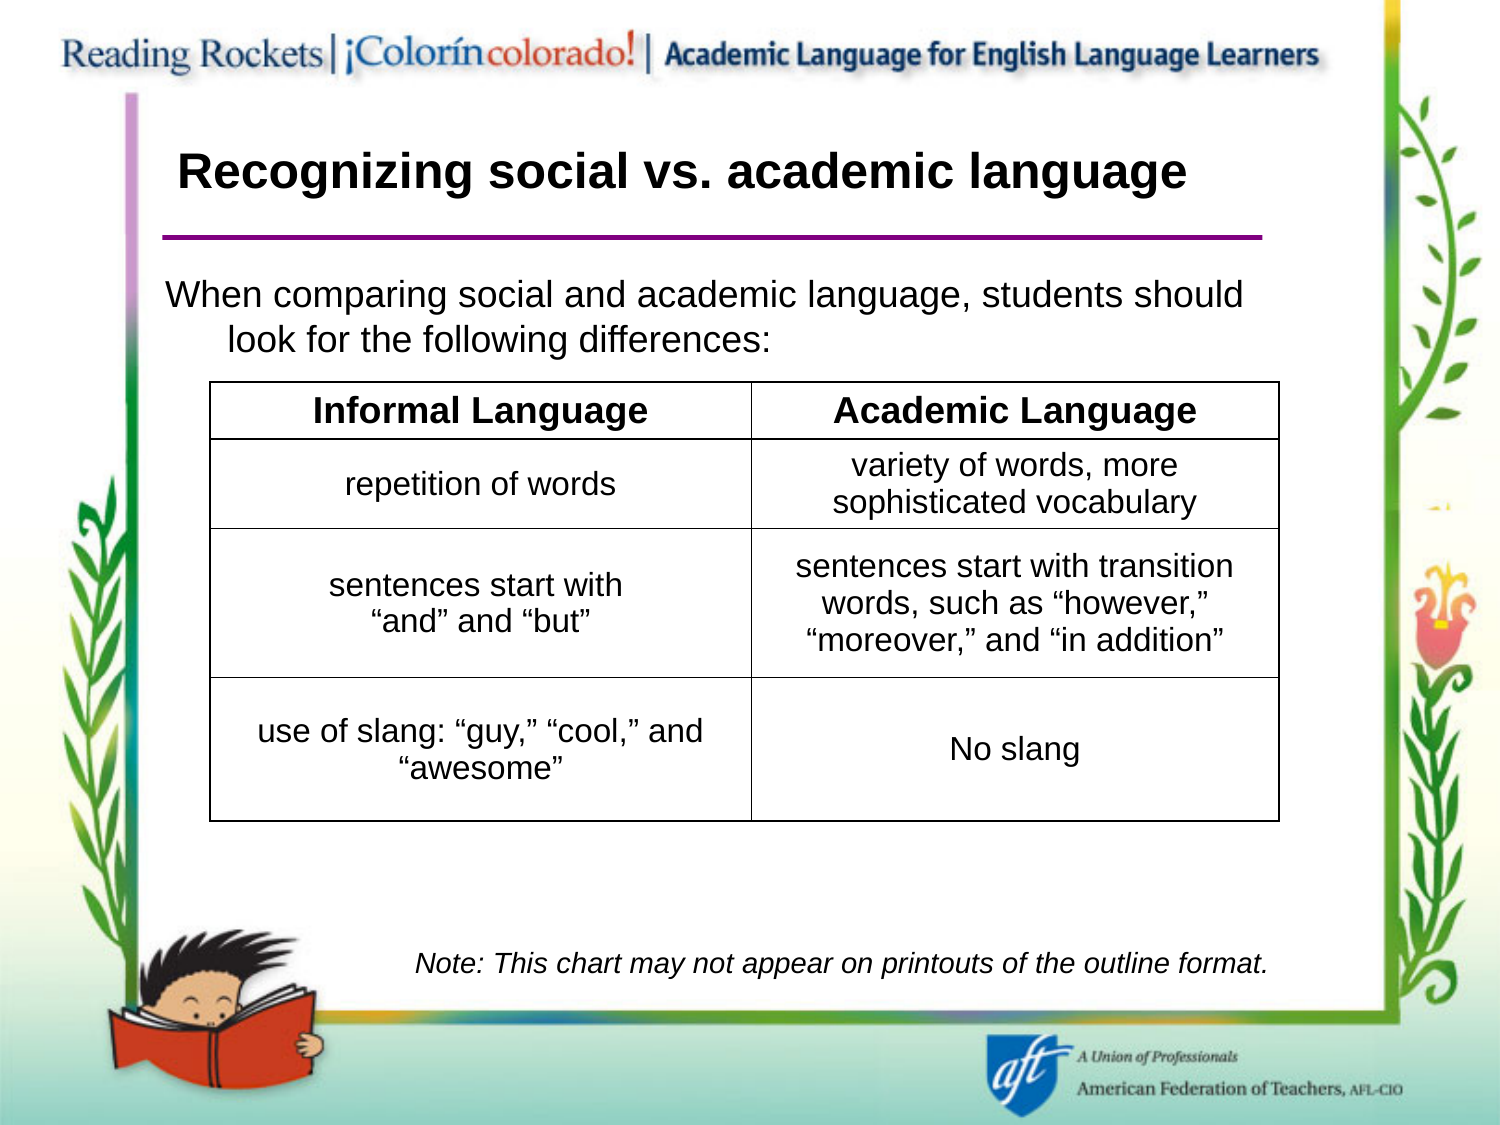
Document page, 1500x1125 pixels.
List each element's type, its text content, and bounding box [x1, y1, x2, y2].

text_box Note: This chart may not appear on printouts of the outline format. [399, 937, 1338, 1035]
table_cell No slang [752, 678, 1278, 820]
table_header Informal Language [211, 383, 751, 438]
table_header Academic Language [752, 383, 1278, 438]
picture [0, 0, 1500, 1125]
table_cell use of slang: “guy,” “cool,” and “awesome” [211, 678, 751, 820]
table_cell sentences start with transition words, such as “however,” “moreover,” and “in addition” [752, 529, 1278, 677]
table_cell sentences start with “and” and “but” [211, 529, 751, 677]
list When comparing social and academic language, students should look for the following differences: [149, 262, 1280, 1006]
table_cell variety of words, more sophisticated vocabulary [752, 440, 1278, 528]
title Recognizing social vs. academic language [161, 74, 1304, 263]
table_cell repetition of words [211, 440, 751, 528]
